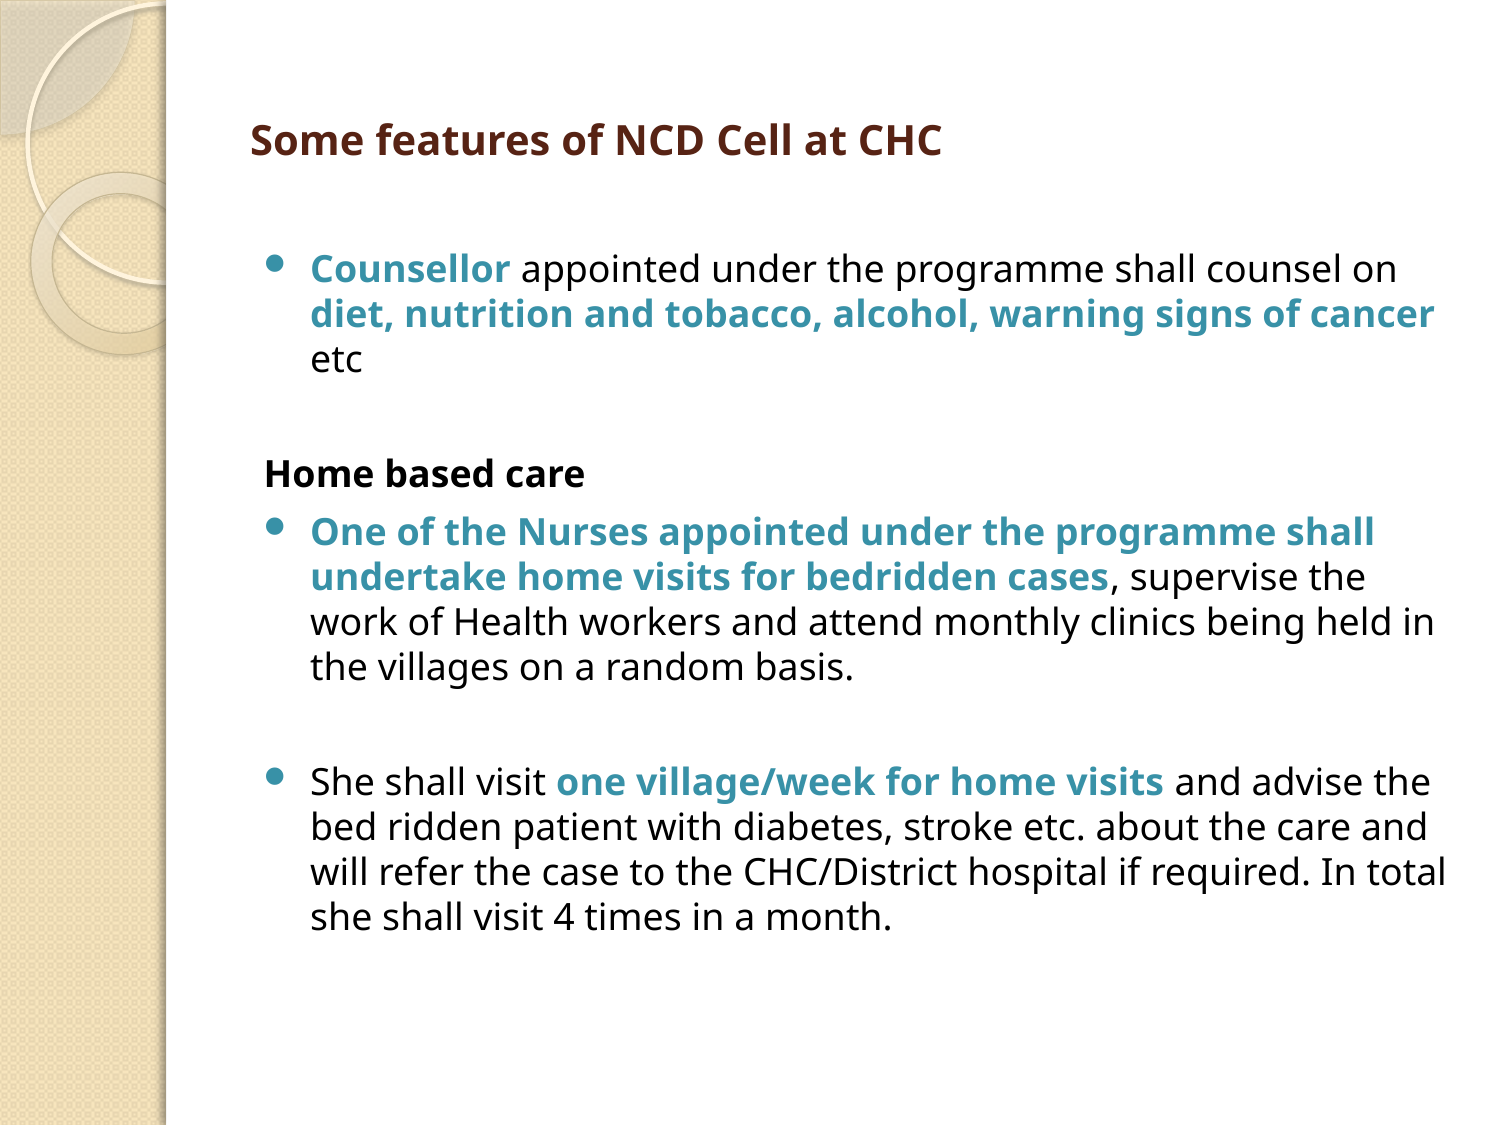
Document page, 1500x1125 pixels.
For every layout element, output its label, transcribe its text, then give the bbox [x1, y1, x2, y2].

list Counsellor appointed under the programme shall counsel on diet, nutrition and tobacco, alcohol, warning signs of cancer etc Home based care One of the Nurses appointed under the programme shall undertake home visits for bedridden cases, supervise the work of Health workers and attend monthly clinics being held in the villages on a random basis. She shall visit one village/week for home visits and advise the bed ridden patient with diabetes, stroke etc. about the care and will refer the case to the CHC/District hospital if required. In total she shall visit 4 times in a month. [235, 237, 1466, 1025]
title Some features of NCD Cell at CHC [235, 45, 1466, 233]
